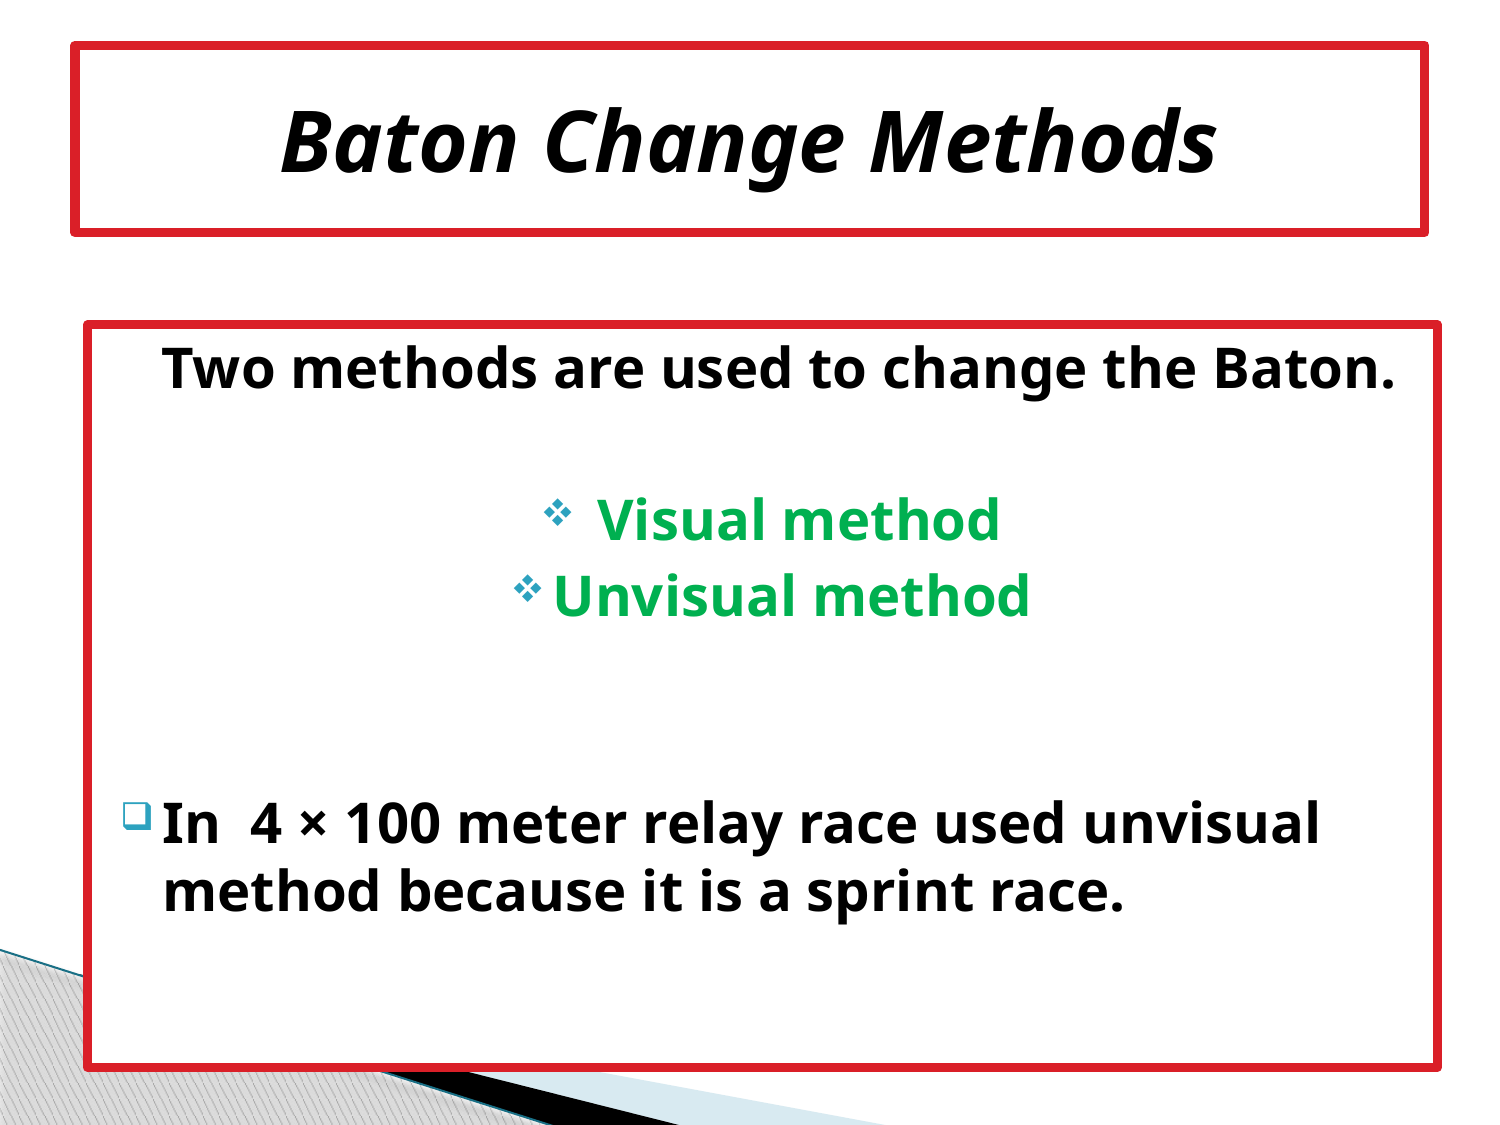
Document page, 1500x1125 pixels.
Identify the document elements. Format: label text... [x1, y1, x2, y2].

title Baton Change Methods [70, 41, 1429, 237]
list Two methods are used to change the Baton. Visual method Unvisual method In 4 × 100 meter relay race used unvisual method because it is a sprint race. [83, 320, 1442, 1072]
